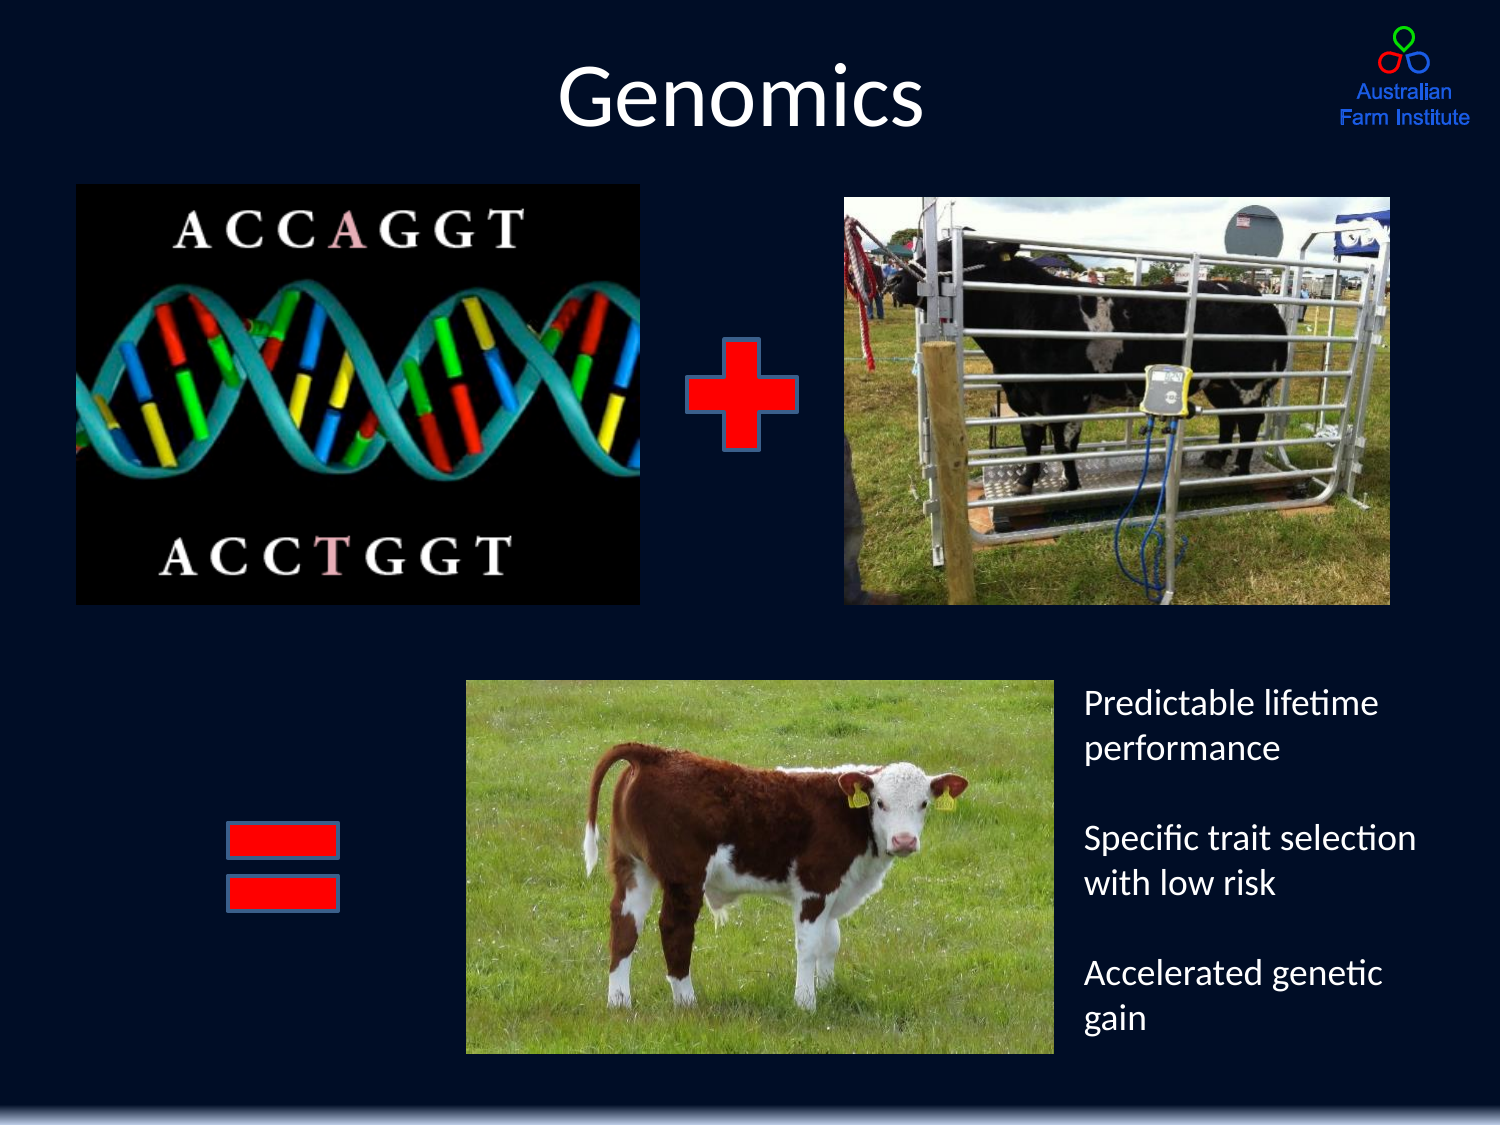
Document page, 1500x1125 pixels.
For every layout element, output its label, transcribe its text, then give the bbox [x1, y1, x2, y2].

picture [844, 197, 1390, 605]
picture [466, 680, 1054, 1054]
text_box [685, 337, 799, 452]
text_box [226, 821, 340, 860]
title Genomics [66, 0, 1417, 184]
text_box [226, 874, 340, 913]
picture [76, 184, 640, 605]
text_box Predictable lifetime performance Specific trait selection with low risk Accelerated genetic gain [1068, 670, 1459, 1046]
